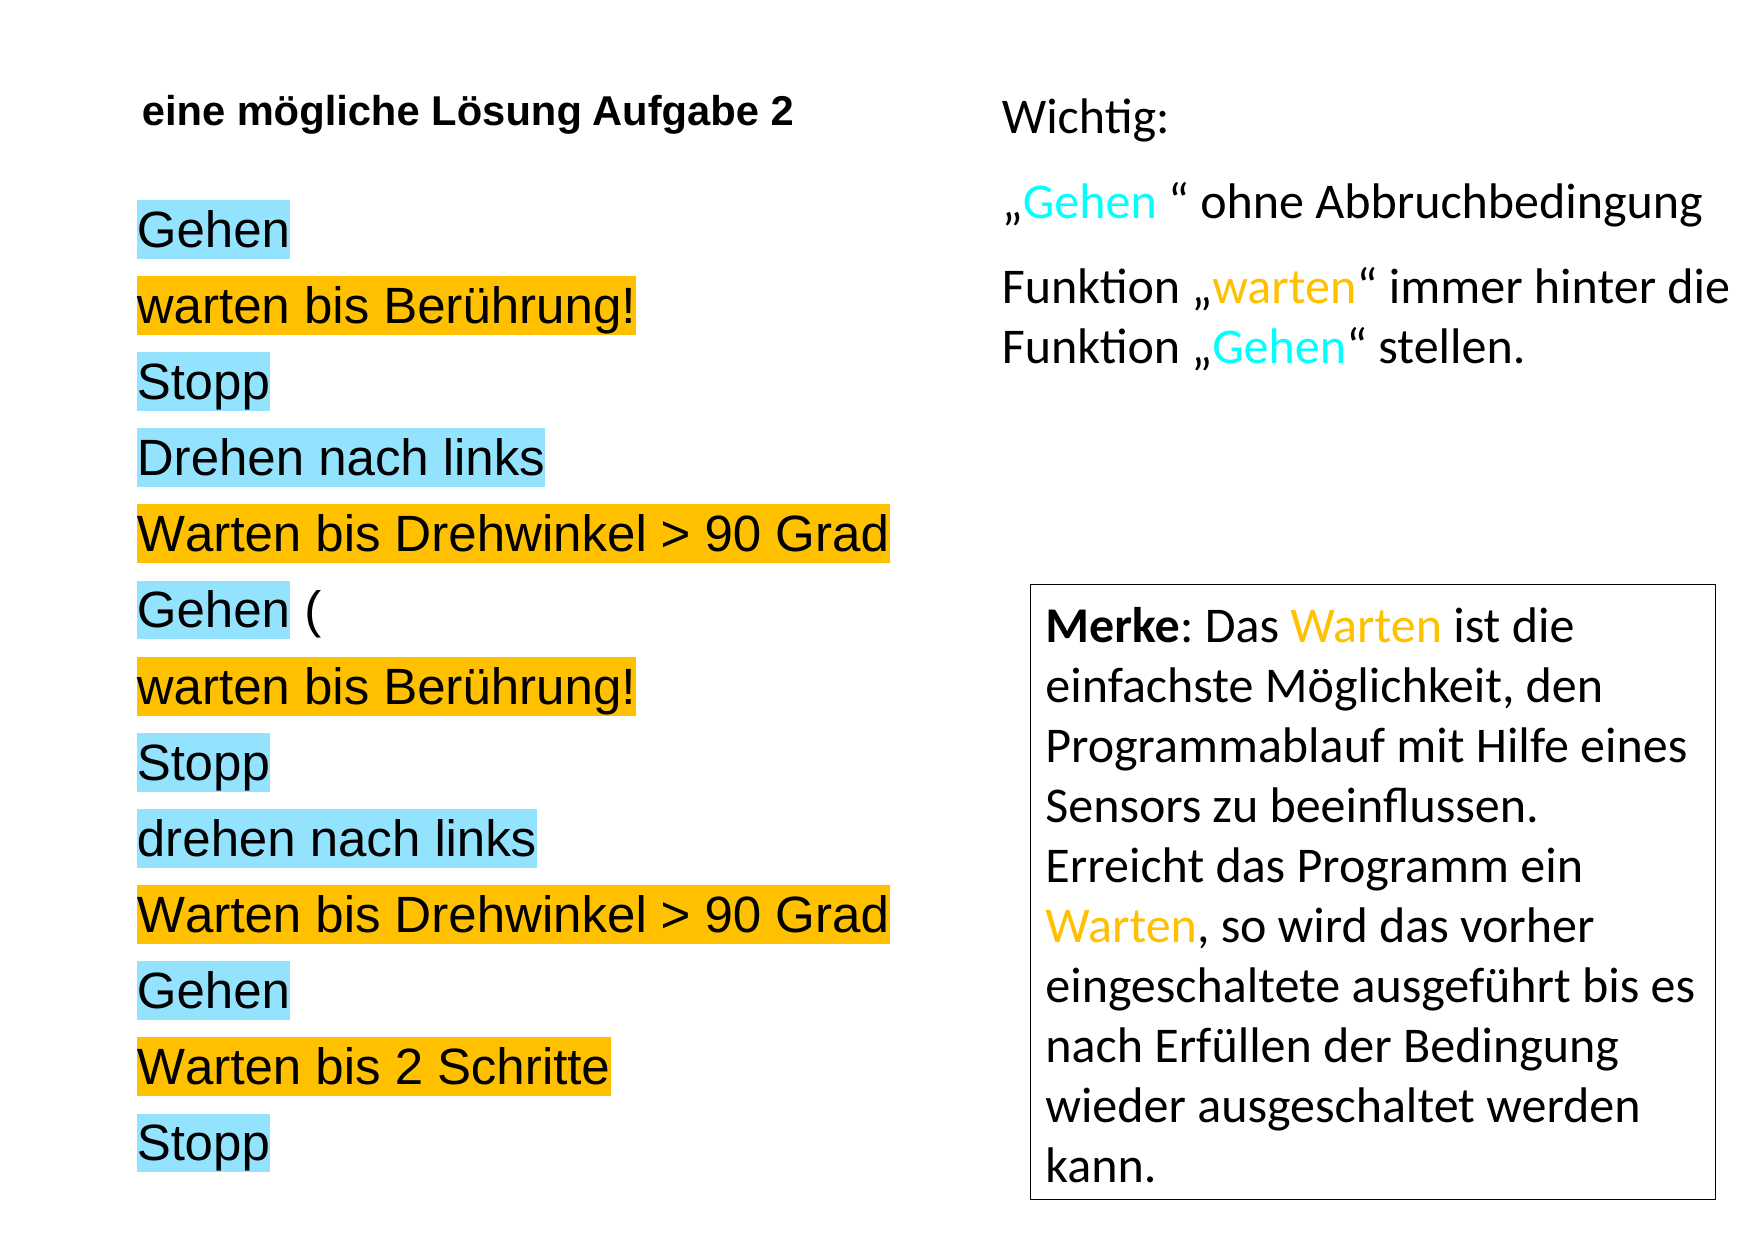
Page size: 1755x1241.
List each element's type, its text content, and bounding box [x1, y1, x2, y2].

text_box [121, 199, 1232, 1241]
text_box Wichtig: „Gehen “ ohne Abbruchbedingung Funktion „warten“ immer hinter die Funktion „Gehen“ stellen. [987, 75, 1755, 381]
title eine mögliche Lösung Aufgabe 2 [127, 75, 987, 136]
text_box Merke: Das Warten ist die einfachste Möglichkeit, den Programmablauf mit Hilfe eines Sensors zu beeinflussen. Erreicht das Programm ein Warten, so wird das vorher eingeschaltete ausgeführt bis es nach Erfüllen der Bedingung wieder ausgeschaltet werden kann. [1237, 584, 1716, 1200]
